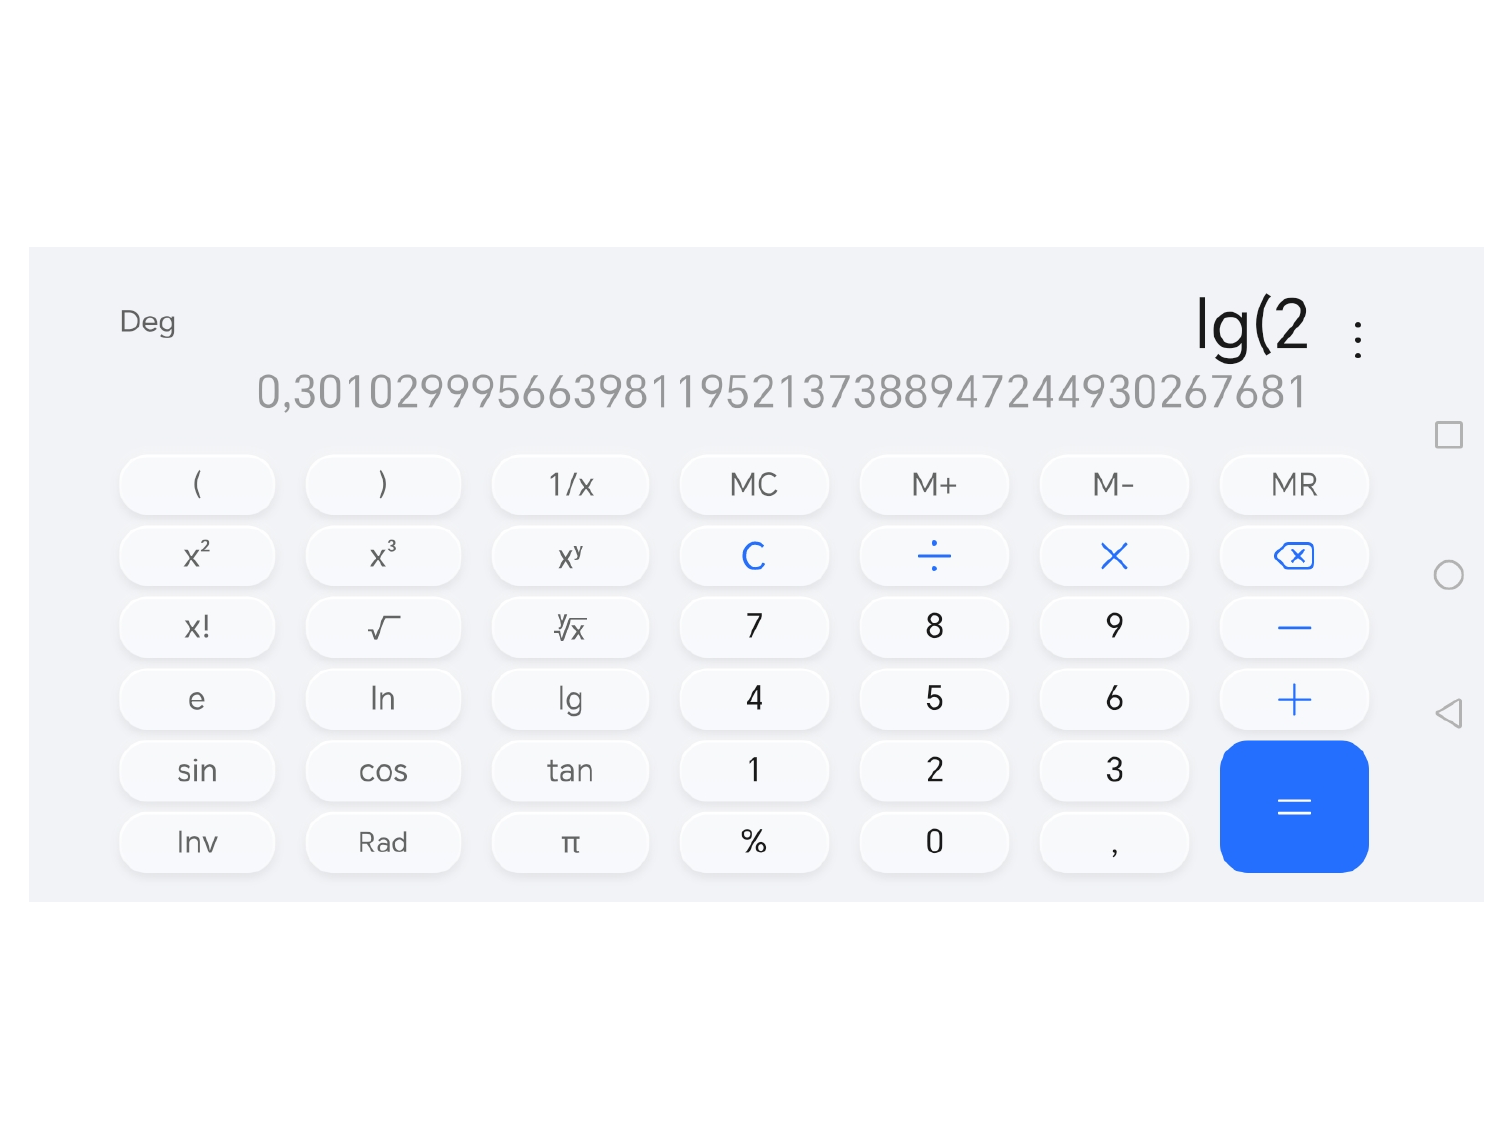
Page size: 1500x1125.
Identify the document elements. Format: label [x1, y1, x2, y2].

picture [29, 247, 1484, 902]
